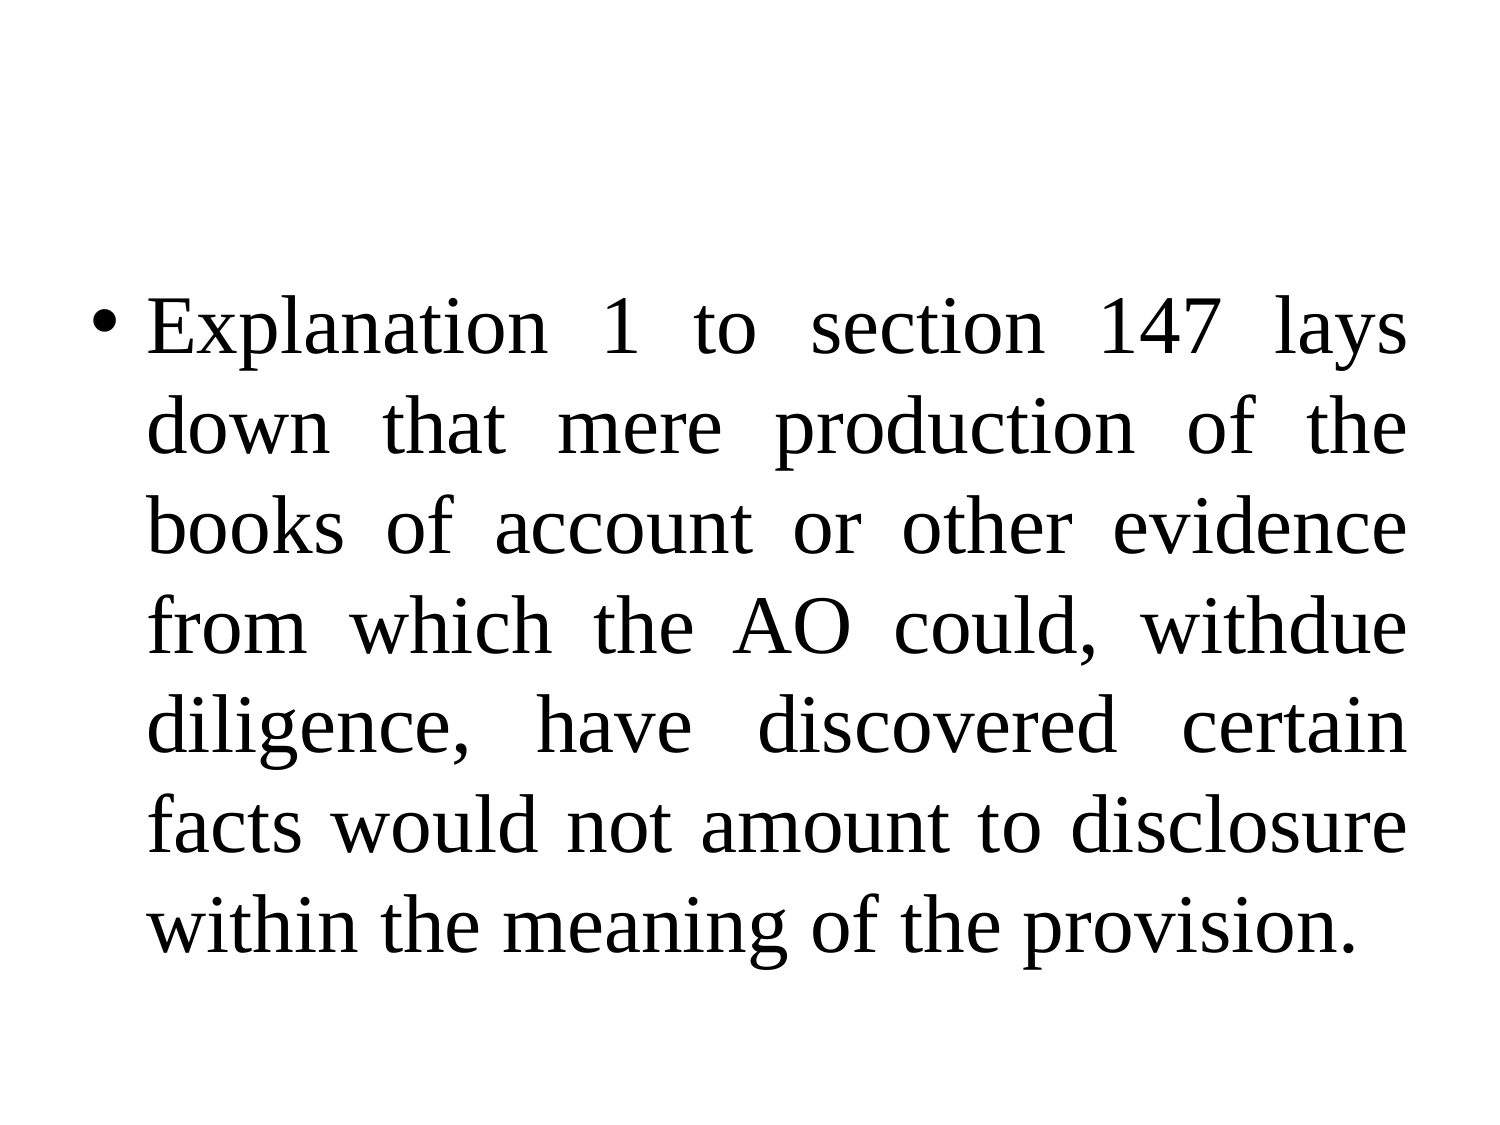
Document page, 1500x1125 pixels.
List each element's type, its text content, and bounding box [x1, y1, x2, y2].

list Explanation 1 to section 147 lays down that mere production of the books of account or other evidence from which the AO could, withdue diligence, have discovered certain facts would not amount to disclosure within the meaning of the provision. [75, 262, 1425, 1005]
